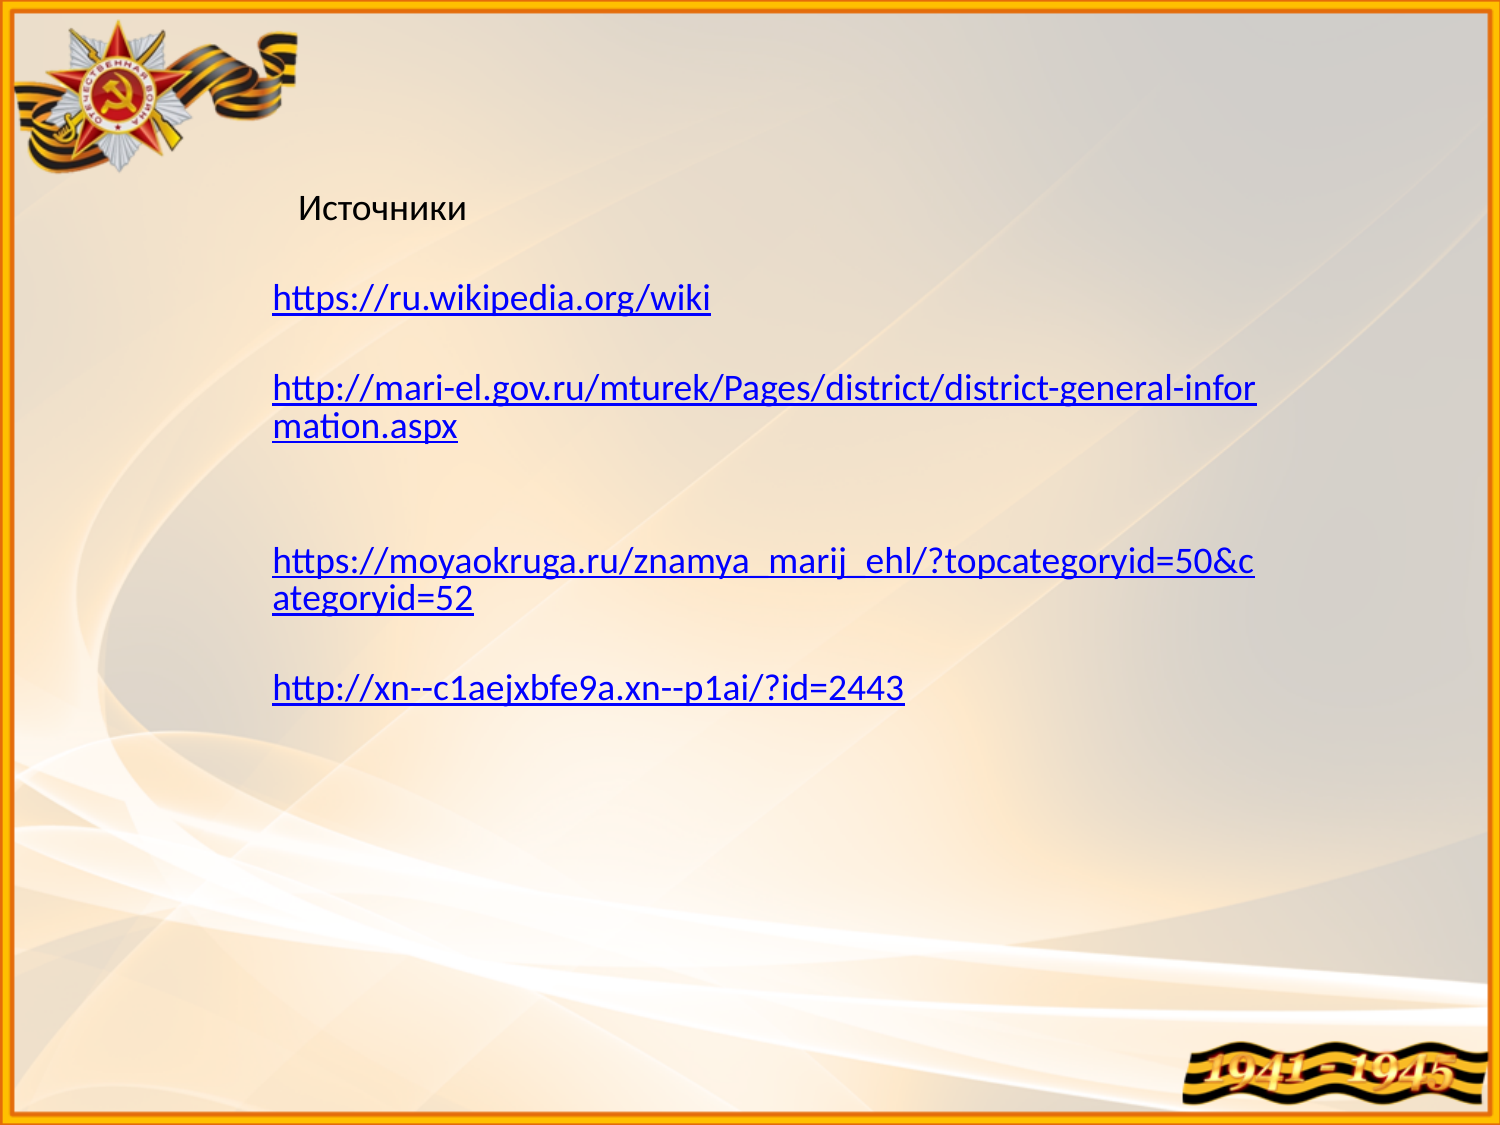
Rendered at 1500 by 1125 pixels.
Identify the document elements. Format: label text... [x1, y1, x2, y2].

text_box Источники https://ru.wikipedia.org/wiki http://mari-el.gov.ru/mturek/Pages/district/district-general-information.aspx https://moyaokruga.ru/znamya_marij_ehl/?topcategoryid=50&categoryid=52 http://xn--c1aejxbfe9a.xn--p1ai/?id=2443 [257, 175, 1278, 956]
picture [0, 0, 1500, 1125]
